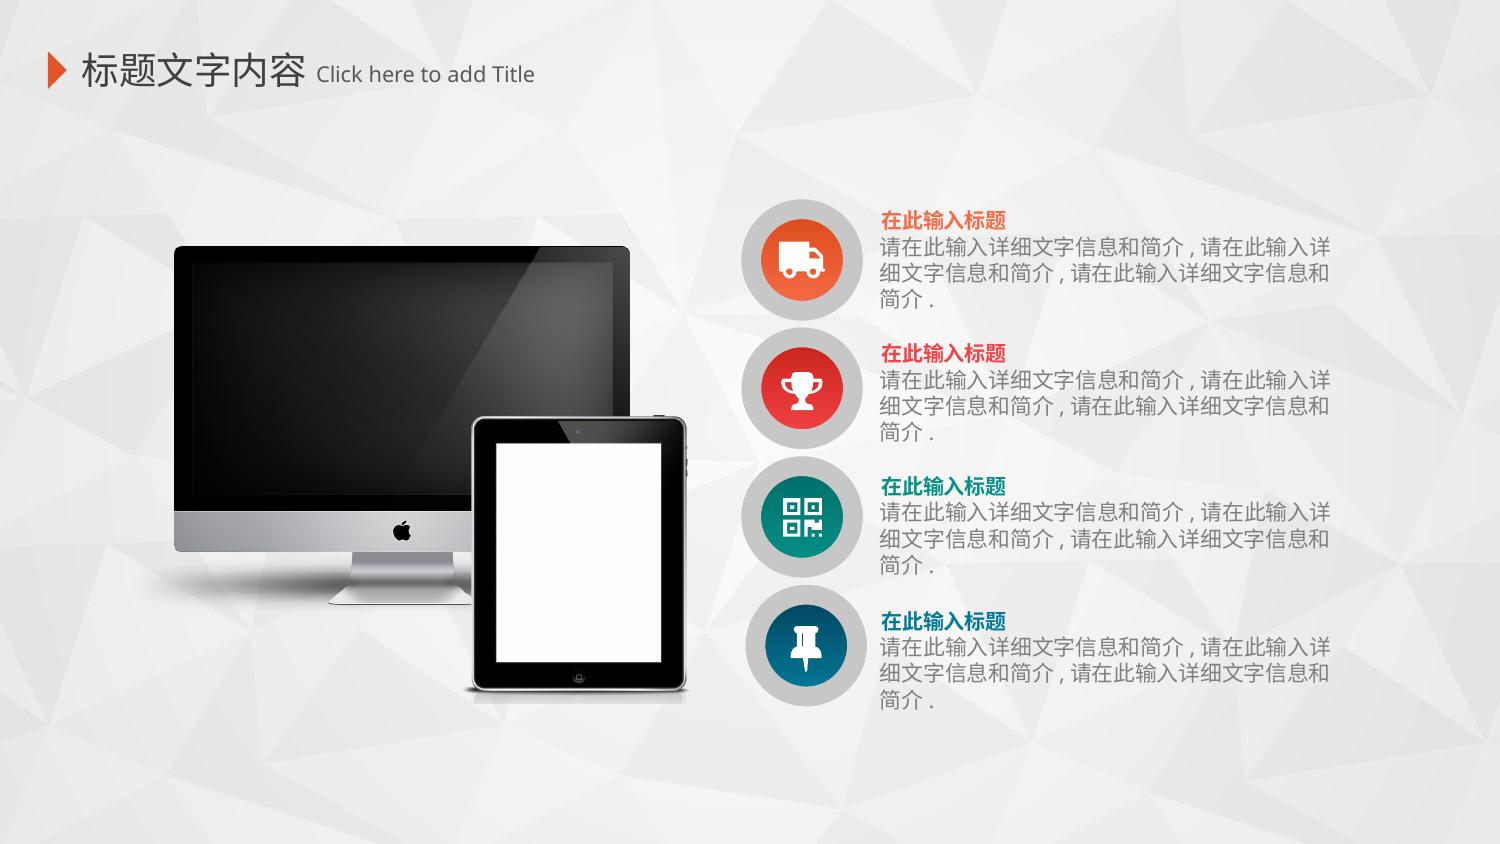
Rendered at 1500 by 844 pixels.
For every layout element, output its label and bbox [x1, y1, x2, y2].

picture [0, 0, 1500, 844]
text_box [751, 209, 853, 311]
text_box [751, 466, 853, 568]
text_box [865, 466, 1362, 573]
text_box [865, 600, 1362, 708]
text_box [755, 594, 857, 697]
text_box [751, 337, 853, 440]
text_box [48, 39, 558, 101]
text_box [865, 200, 1362, 307]
text_box [865, 333, 1362, 440]
